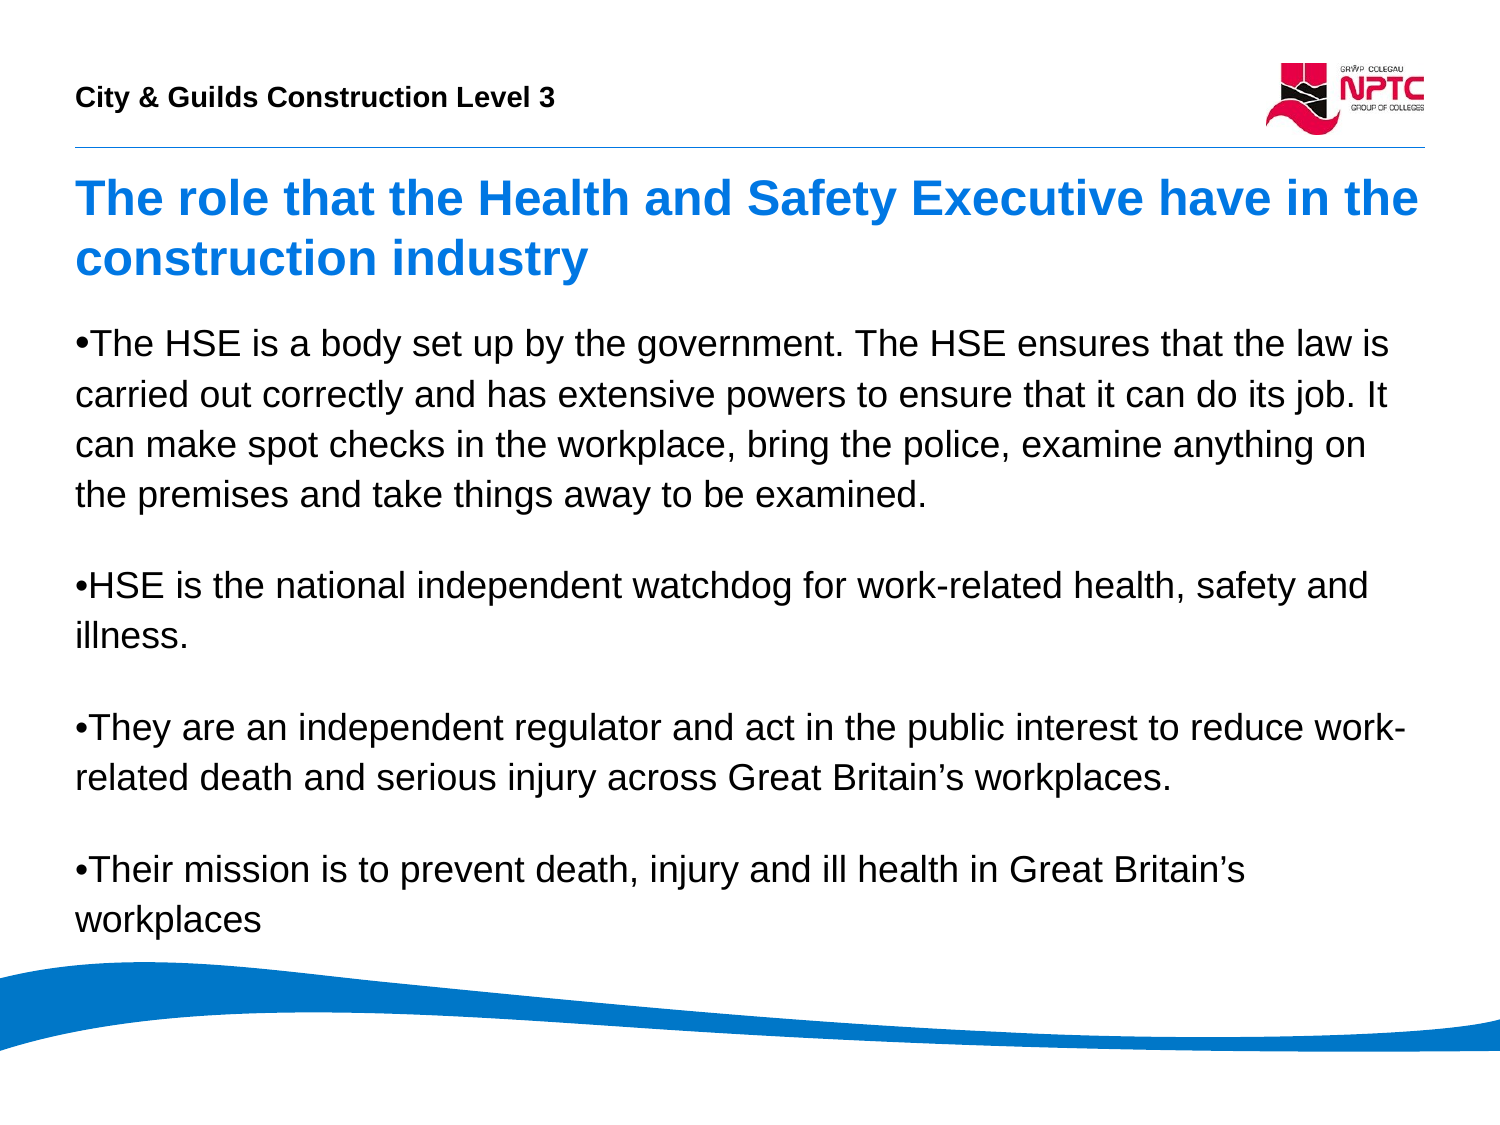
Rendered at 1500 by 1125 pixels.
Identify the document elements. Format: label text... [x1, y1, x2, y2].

list •The HSE is a body set up by the government. The HSE ensures that the law is carried out correctly and has extensive powers to ensure that it can do its job. It can make spot checks in the workplace, bring the police, examine anything on the premises and take things away to be examined. •HSE is the national independent watchdog for work-related health, safety and illness. •They are an independent regulator and act in the public interest to reduce work-related death and serious injury across Great Britain’s workplaces. •Their mission is to prevent death, injury and ill health in Great Britain’s workplaces [74, 314, 1426, 946]
picture [1266, 63, 1424, 135]
title The role that the Health and Safety Executive have in the construction industry [74, 165, 1426, 229]
